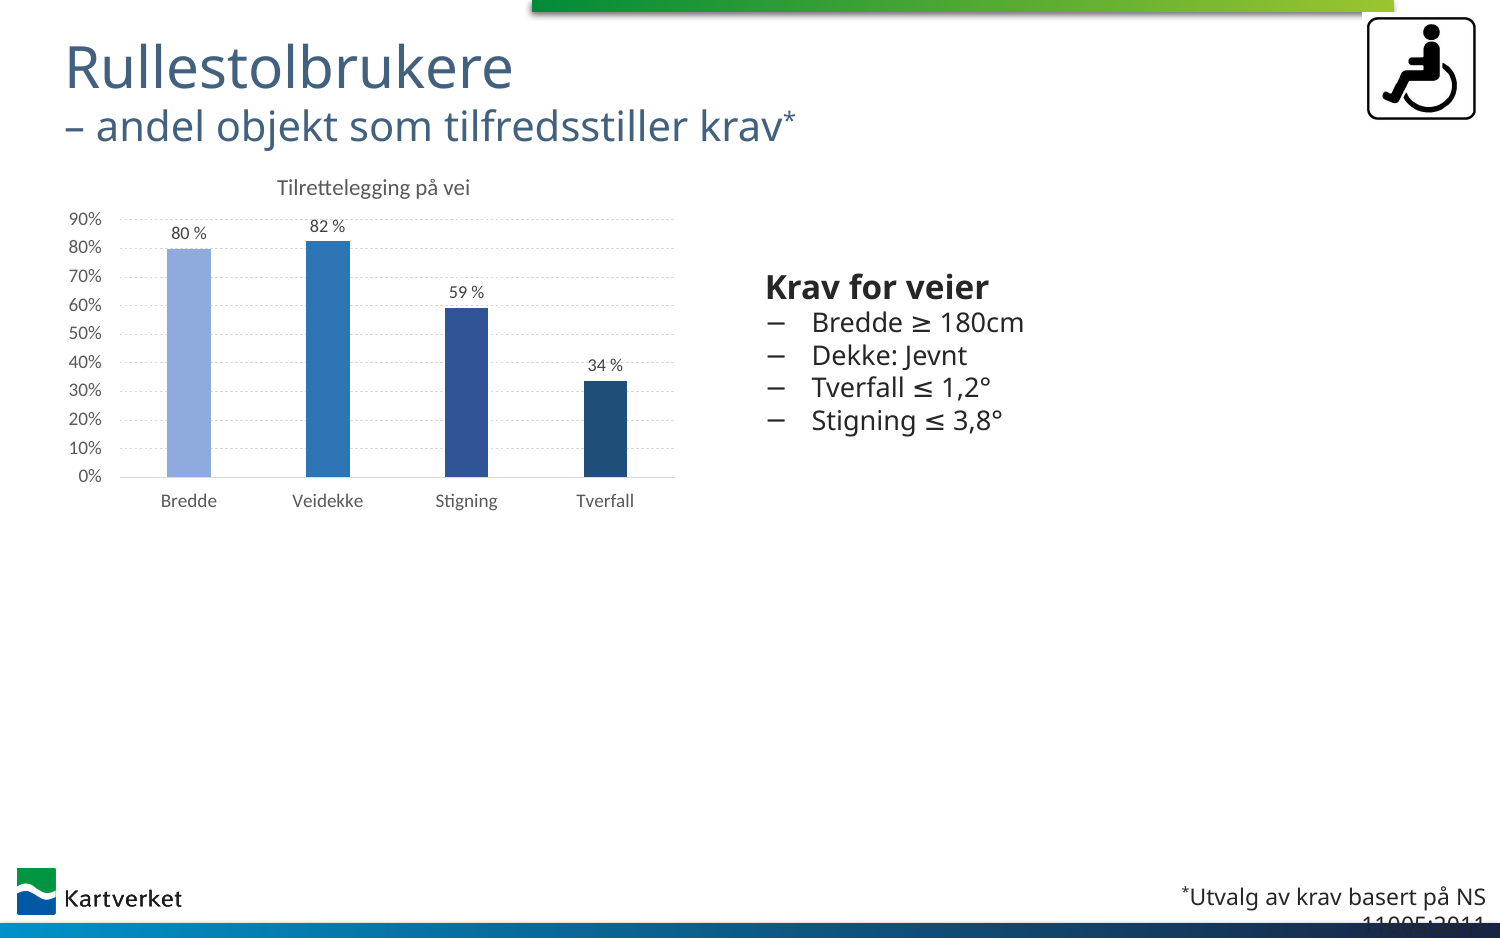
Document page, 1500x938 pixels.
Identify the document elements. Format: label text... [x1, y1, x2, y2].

text_box *Utvalg av krav basert på NS 11005:2011 [1068, 873, 1500, 938]
picture [1362, 12, 1481, 126]
text_box Rullestolbrukere – andel objekt som tilfredsstiller krav* [49, 25, 1431, 158]
text_box Krav for veier Bredde ≥ 180cm Dekke: Jevnt Tverfall ≤ 1,2° Stigning ≤ 3,8° [750, 258, 1234, 444]
picture [62, 166, 686, 519]
